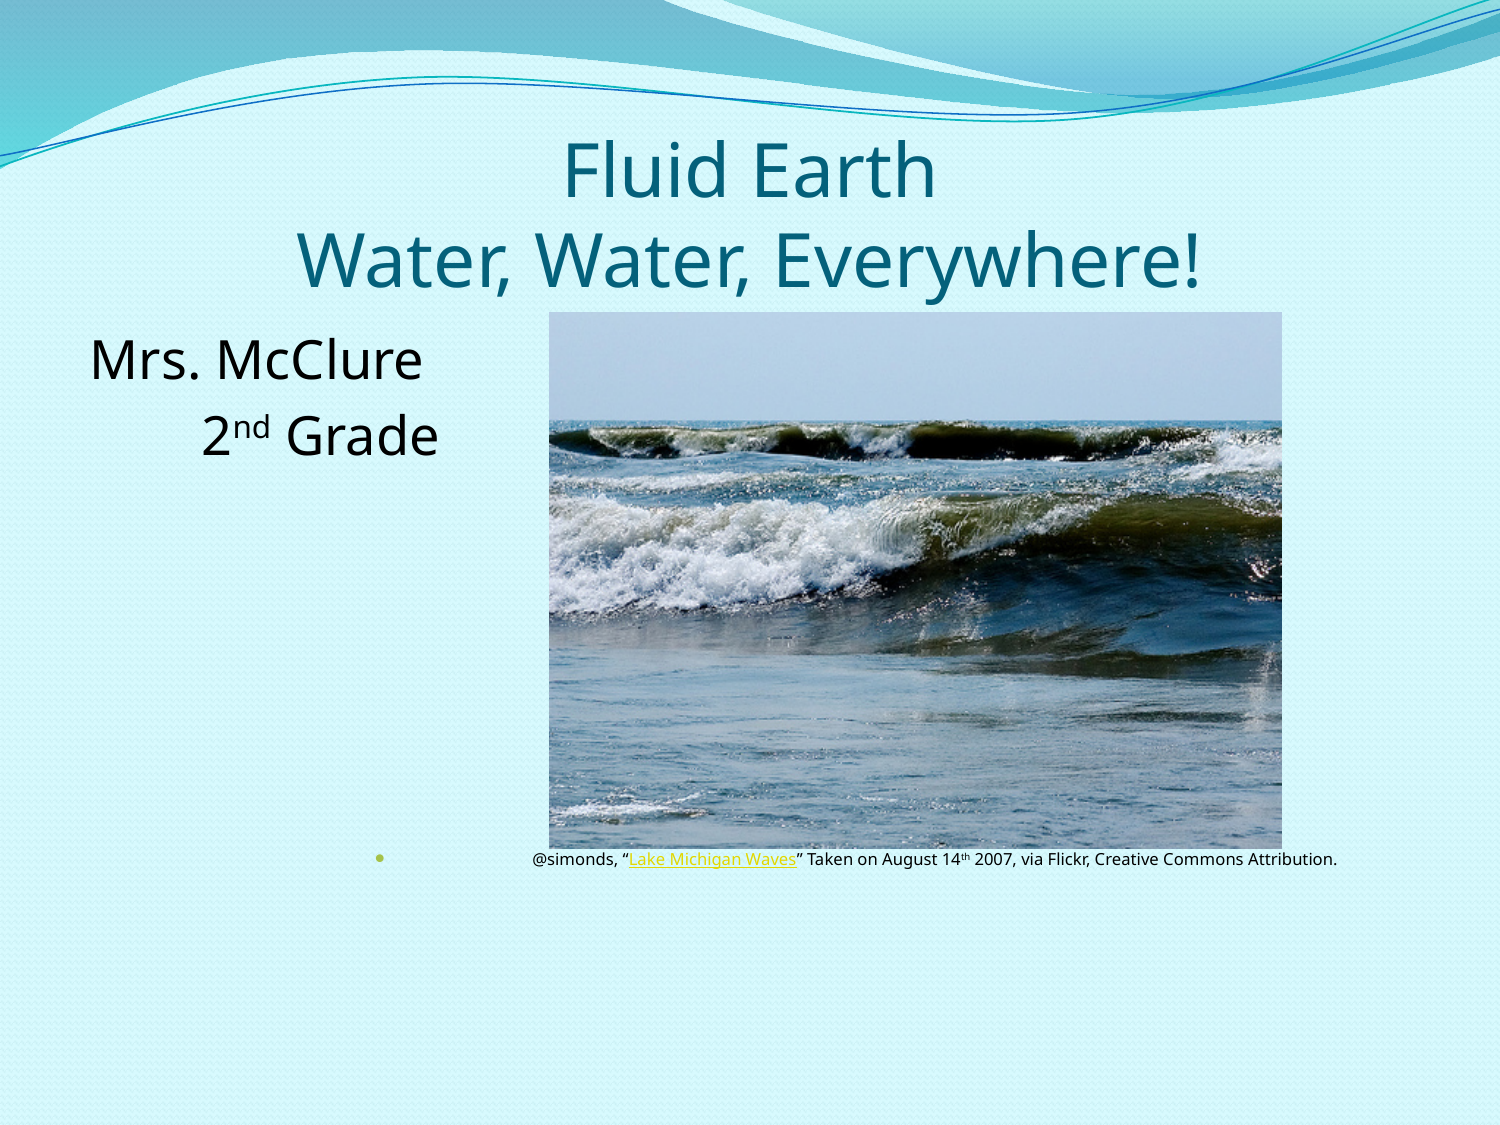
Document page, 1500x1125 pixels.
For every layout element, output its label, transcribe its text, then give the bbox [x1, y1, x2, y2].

title Fluid Earth Water, Water, Everywhere! [75, 115, 1425, 303]
picture [549, 311, 1283, 849]
list Mrs. McClure 2nd Grade @simonds, “Lake Michigan Waves” Taken on August 14th 2007, via Flickr, Creative Commons Attribution. [75, 317, 1425, 1038]
